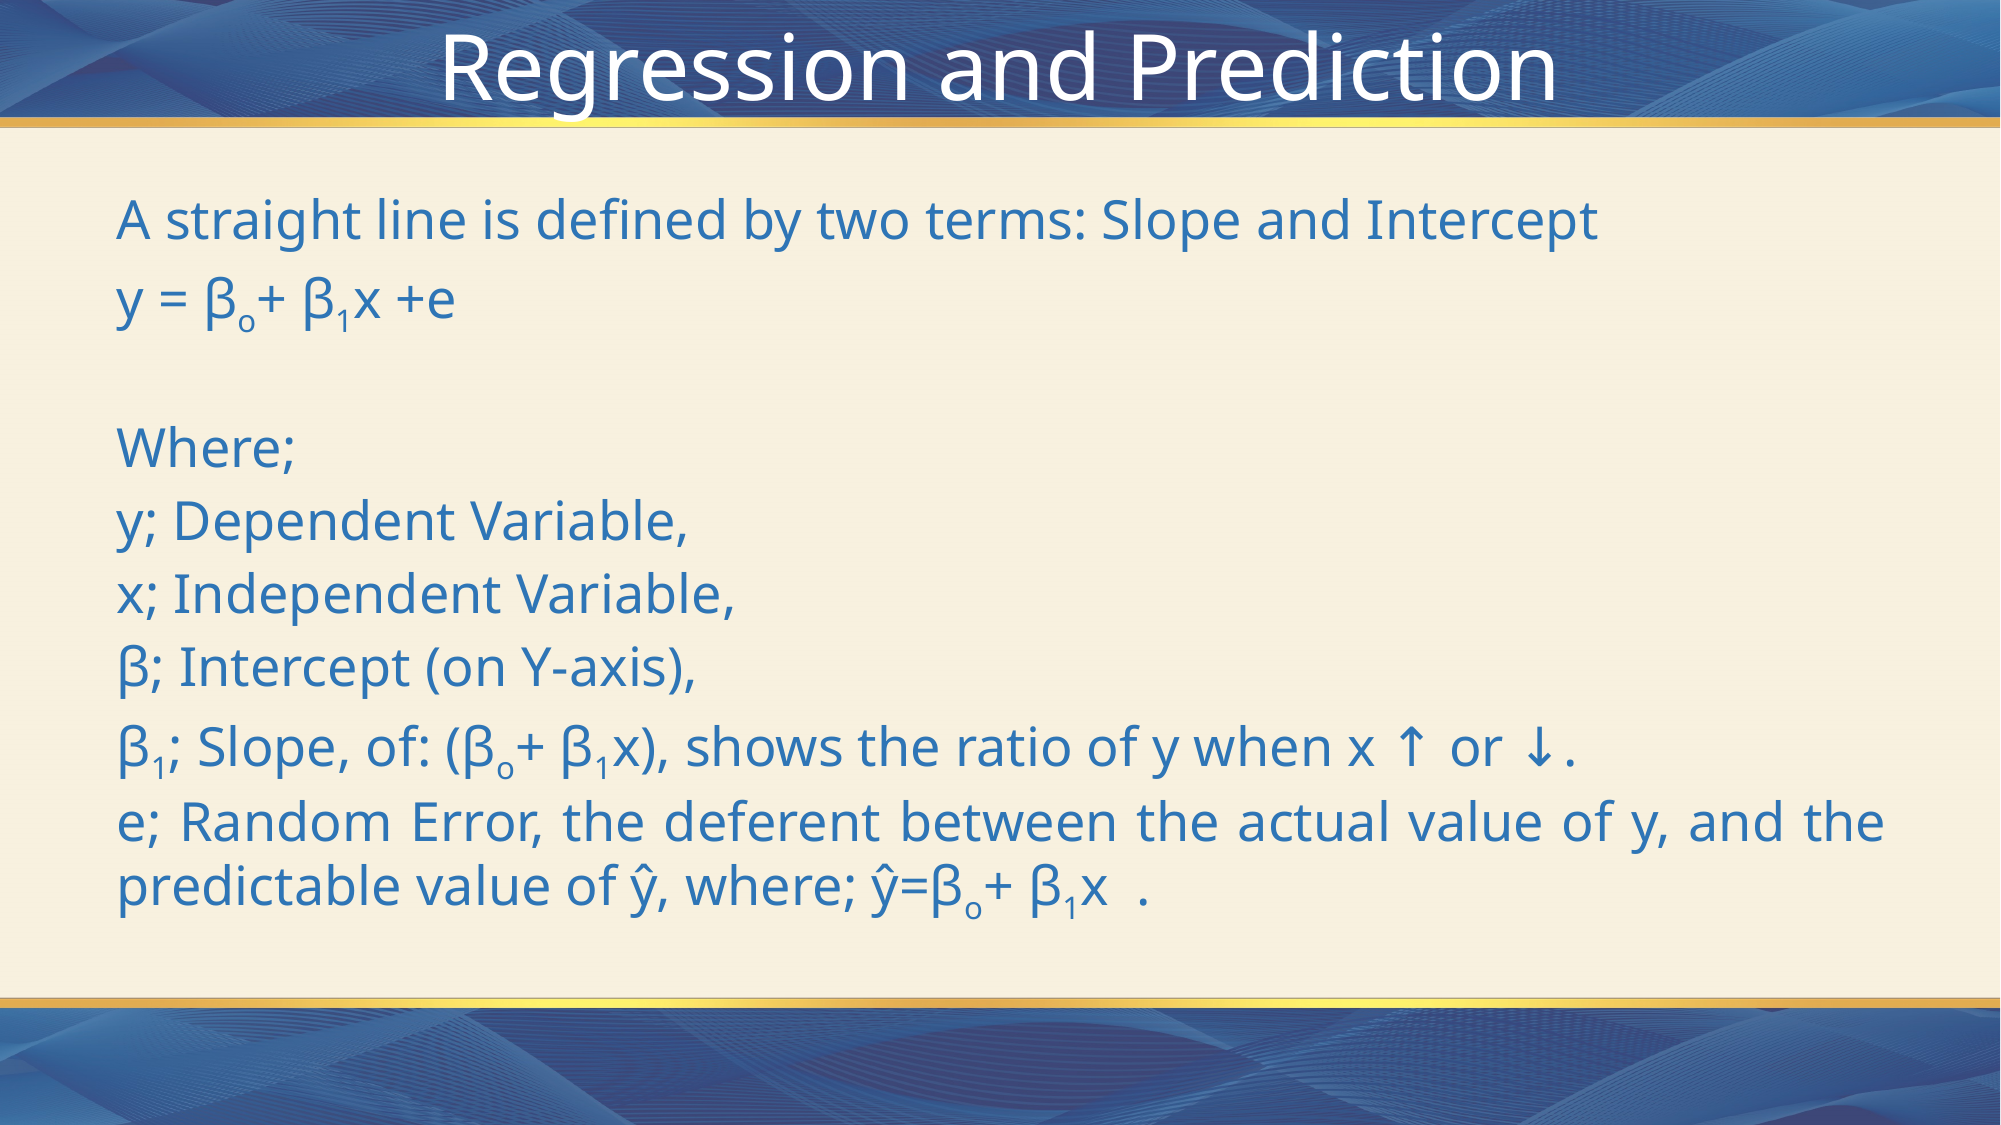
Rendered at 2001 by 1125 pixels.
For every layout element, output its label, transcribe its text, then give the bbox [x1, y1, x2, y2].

title Regression and Prediction [137, 7, 1863, 136]
list A straight line is defined by two terms: Slope and Intercept y = βo+ β1x +e Where; y; Dependent Variable, x; Independent Variable, β; Intercept (on Y-axis), β1; Slope, of: (βo+ β1x), shows the ratio of y when x ↑ or ↓. e; Random Error, the deferent between the actual value of y, and the predictable value of ŷ, where; ŷ=βo+ β1x . [101, 185, 1903, 936]
picture [0, 0, 2001, 1125]
